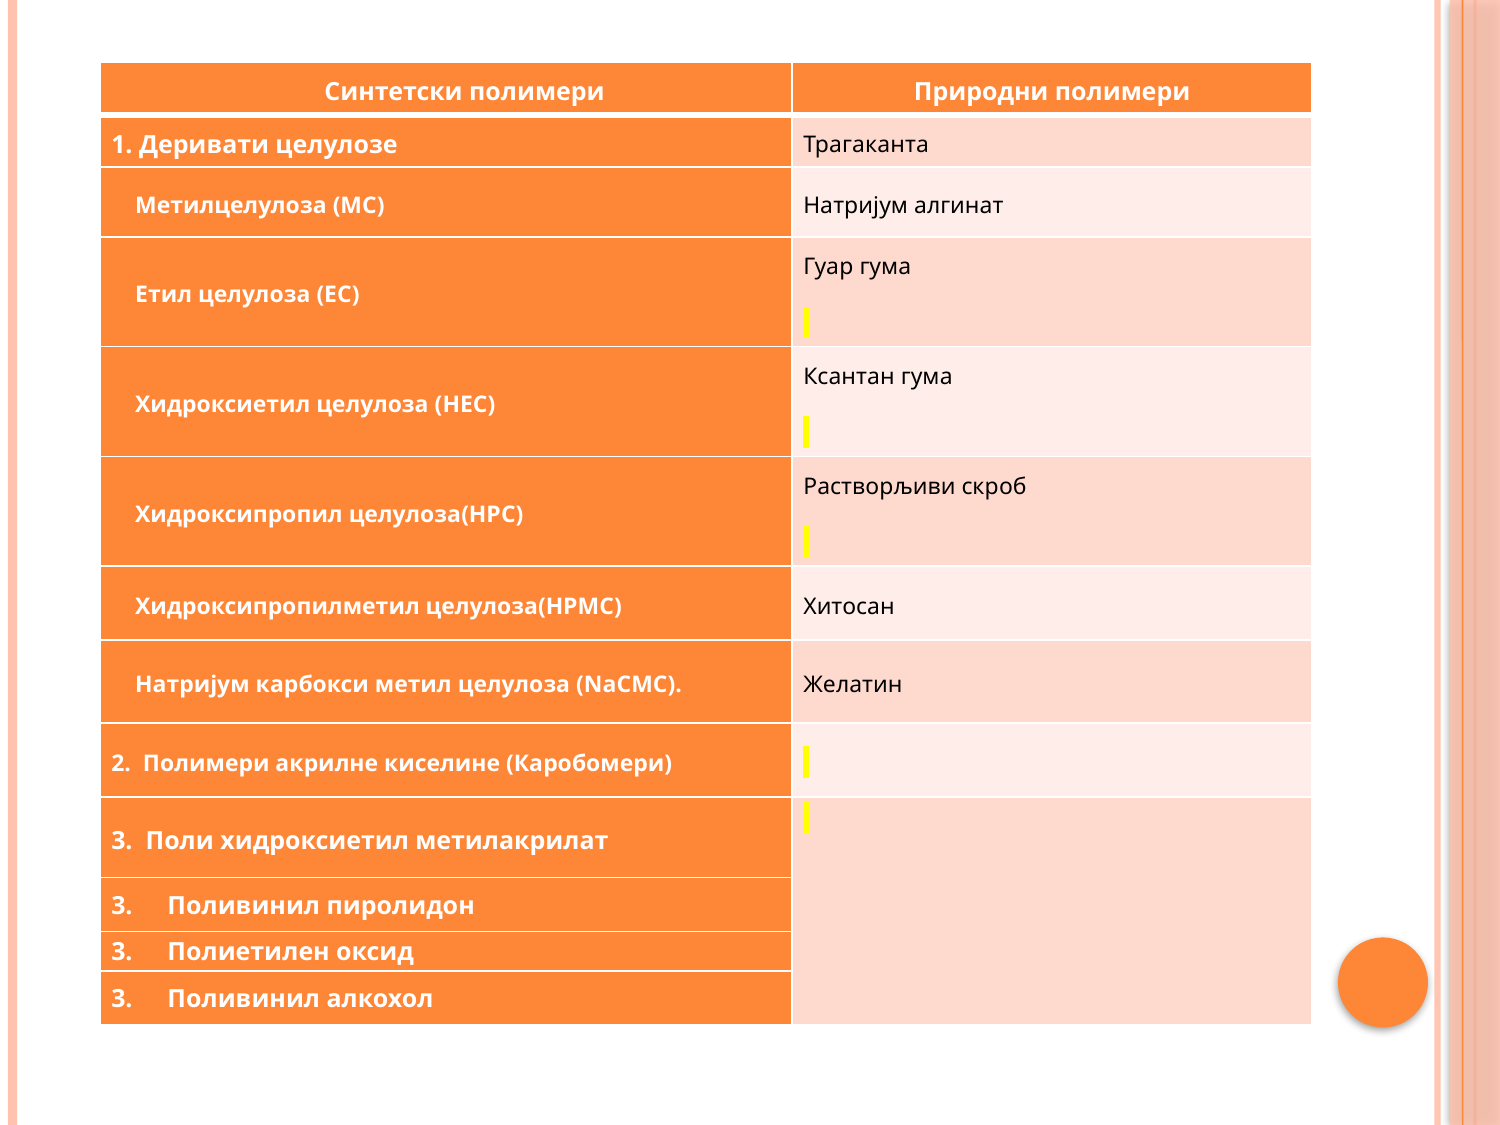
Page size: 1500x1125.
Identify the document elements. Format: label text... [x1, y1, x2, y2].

table_cell Хитосан [793, 567, 1311, 639]
table_cell [793, 724, 1311, 796]
table_cell Хидроксипропил целулоза(HPC) [101, 457, 791, 565]
table_cell Трагаканта [793, 118, 1311, 166]
table_header Синтетски полимери [101, 63, 791, 112]
table_cell Хидроксипропилметил целулоза(HPMC) [101, 567, 791, 639]
table_cell Полиетилен оксид [101, 932, 791, 970]
table_cell Хидроксиетил целулоза (HEC) [101, 347, 791, 456]
table_cell Натријум алгинат [793, 168, 1311, 236]
table_cell Поливинил алкохол [101, 972, 791, 1024]
table_cell 3. Поли хидроксиетил метилакрилат [101, 798, 791, 877]
table_cell 2. Полимери акрилне киселине (Каробомери) [101, 724, 791, 796]
table_cell Метилцелулоза (MC) [101, 168, 791, 236]
table_cell Поливинил пиролидон [101, 878, 791, 931]
table_cell Растворљиви скроб [793, 457, 1311, 565]
table_cell Гуар гума [793, 238, 1311, 346]
table_cell 1. Деривати целулозе [101, 118, 791, 166]
table_cell Натријум карбокси метил целулоза (NaCMC). [101, 641, 791, 722]
table_cell Желатин [793, 641, 1311, 722]
table_cell Етил целулоза (EC) [101, 238, 791, 346]
table_cell Ксантан гума [793, 347, 1311, 456]
table_cell [793, 798, 1311, 1024]
table_header Природни полимери [793, 63, 1311, 112]
